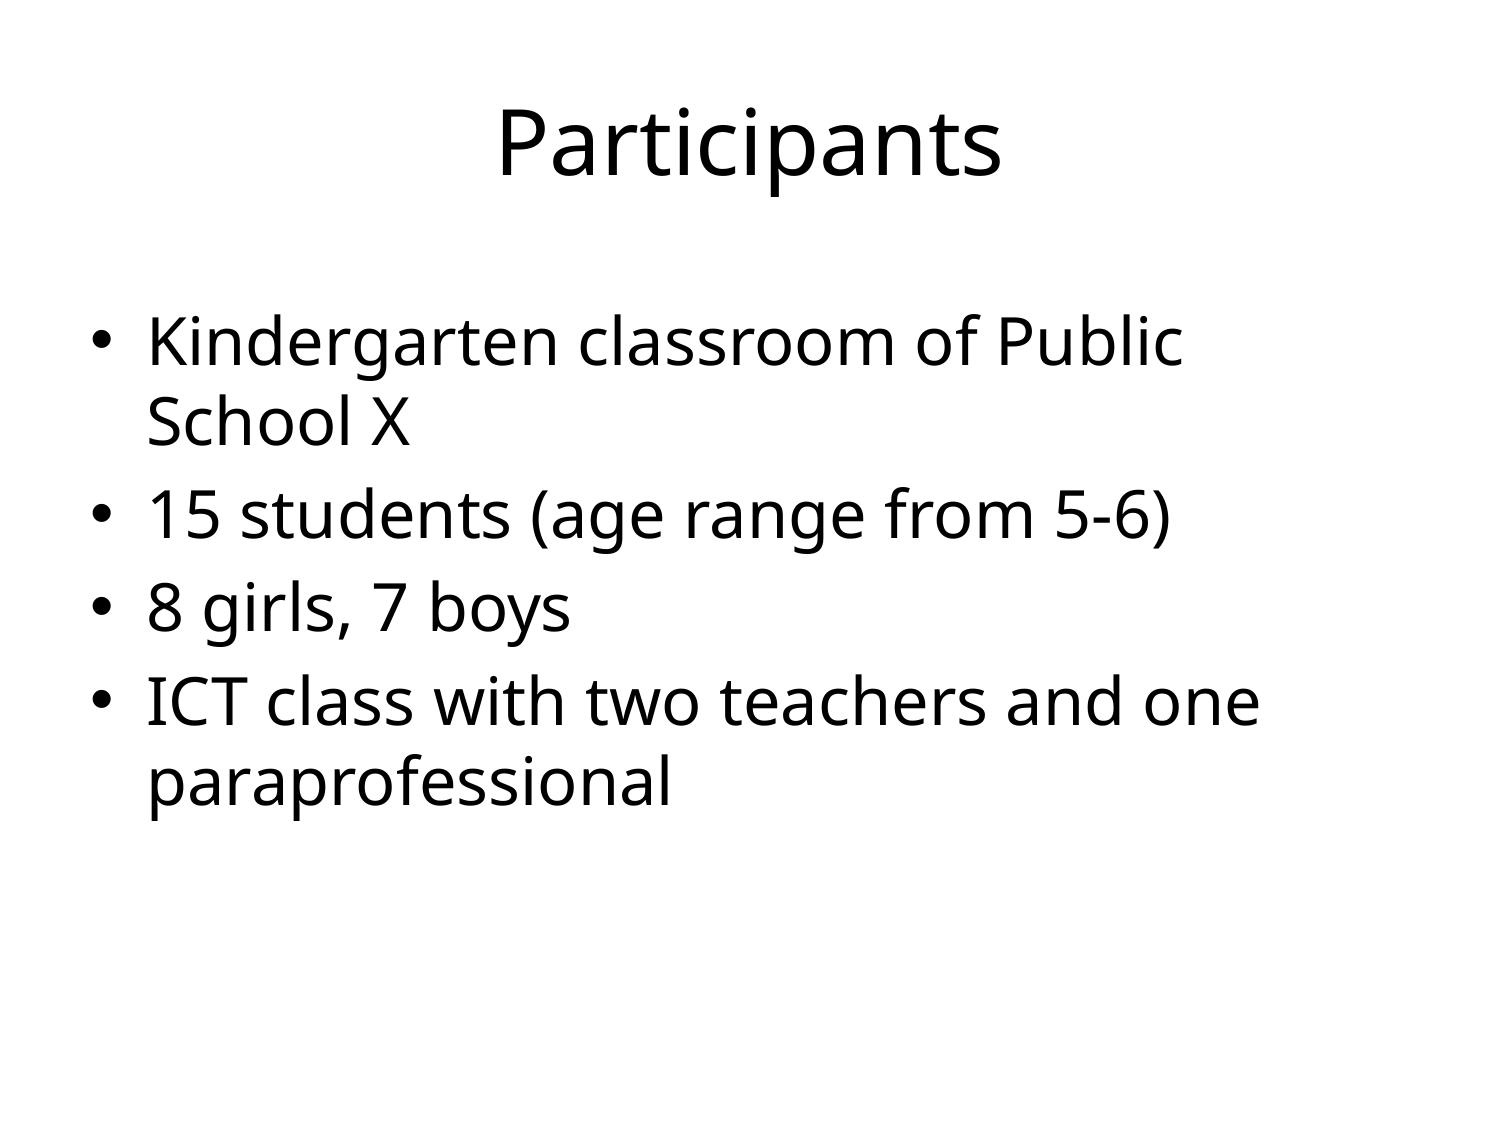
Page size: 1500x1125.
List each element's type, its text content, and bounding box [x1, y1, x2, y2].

list Kindergarten classroom of Public School X 15 students (age range from 5-6) 8 girls, 7 boys ICT class with two teachers and one paraprofessional [75, 291, 1425, 1034]
title Participants [75, 45, 1425, 233]
